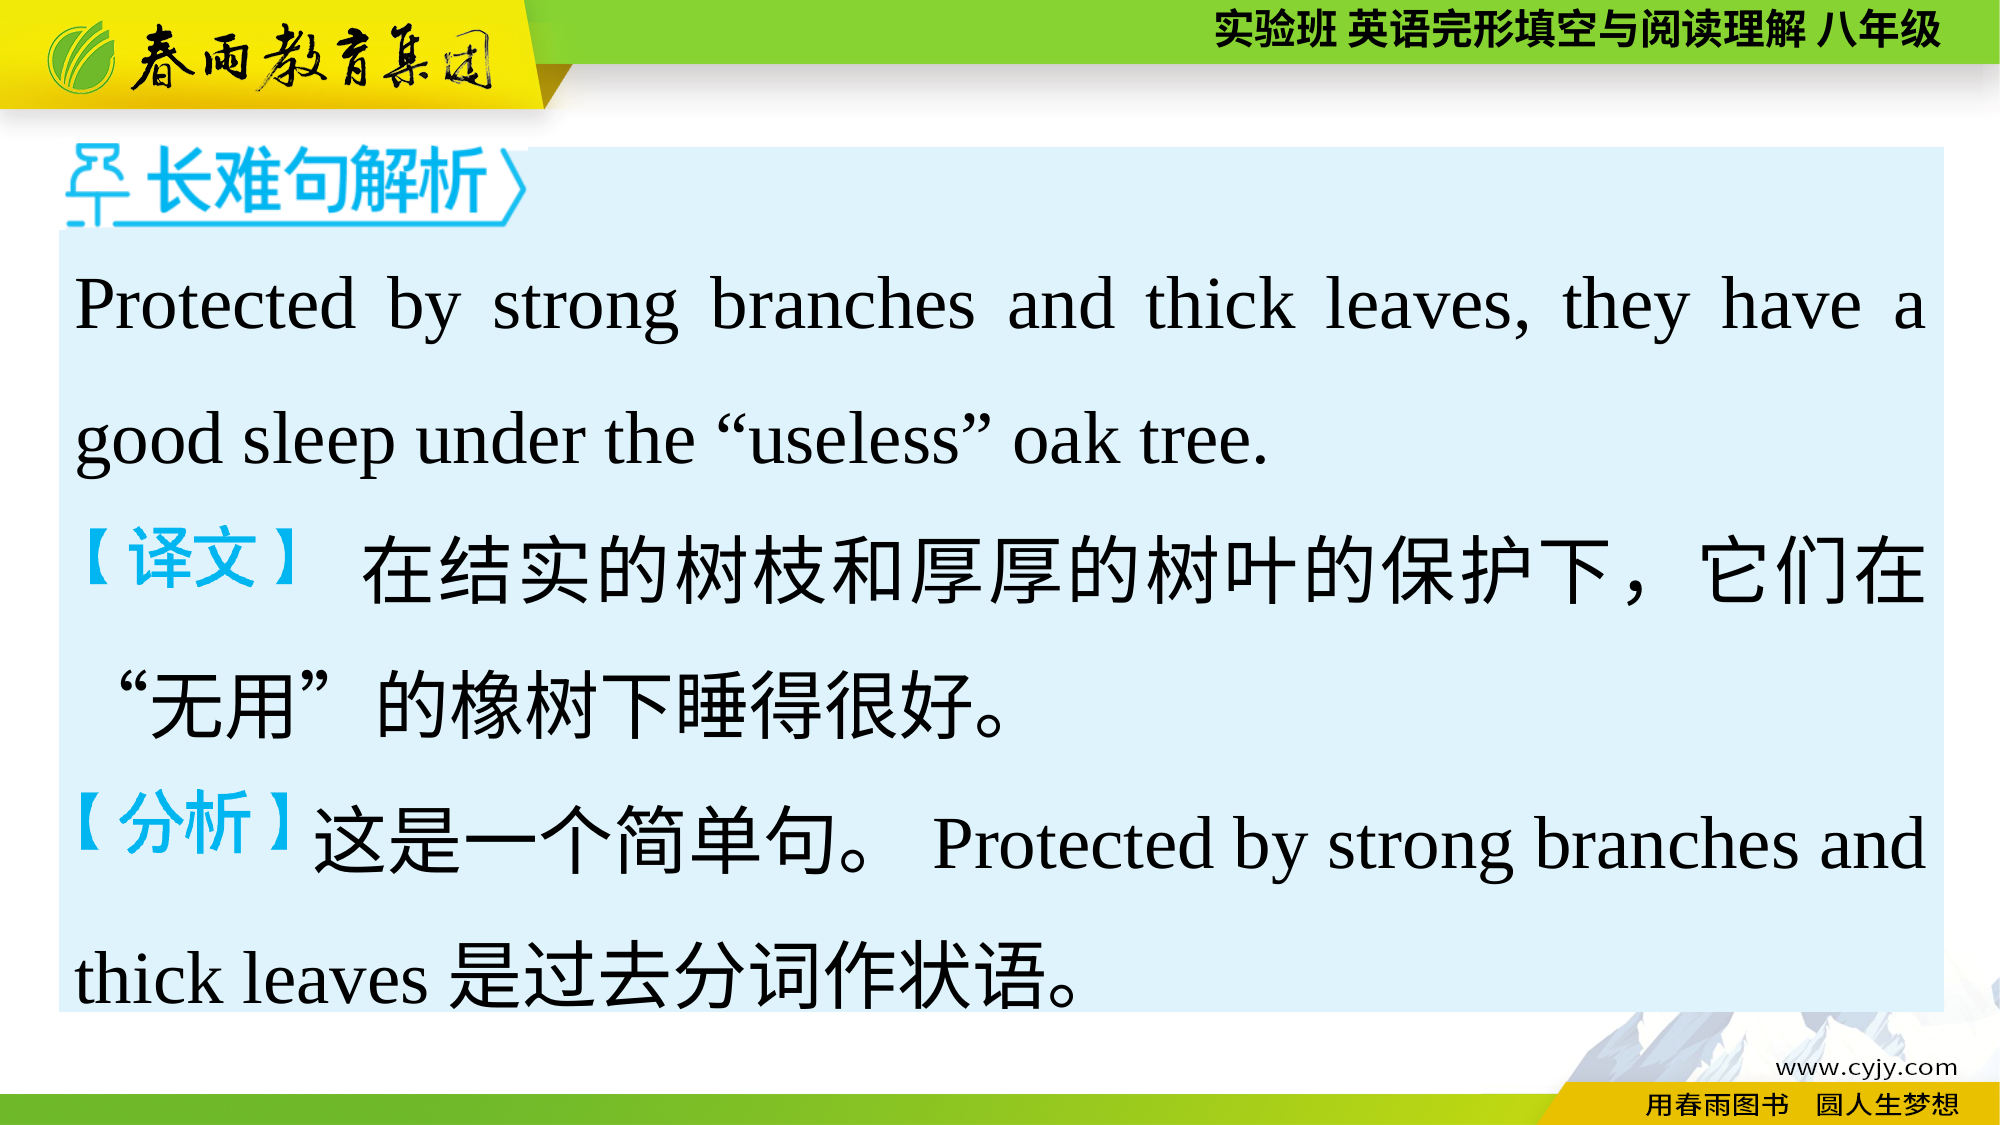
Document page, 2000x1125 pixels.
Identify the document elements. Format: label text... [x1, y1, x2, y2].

list Protected by strong branches and thick leaves, they have a good sleep under the “useless” oak tree. 在结实的树枝和厚厚的树叶的保护下，它们在“无用”的橡树下睡得很好。 这是一个简单句。Protected by strong branches and thick leaves是过去分词作状语。 [59, 1023, 1944, 1034]
picture [0, 0, 2000, 1125]
